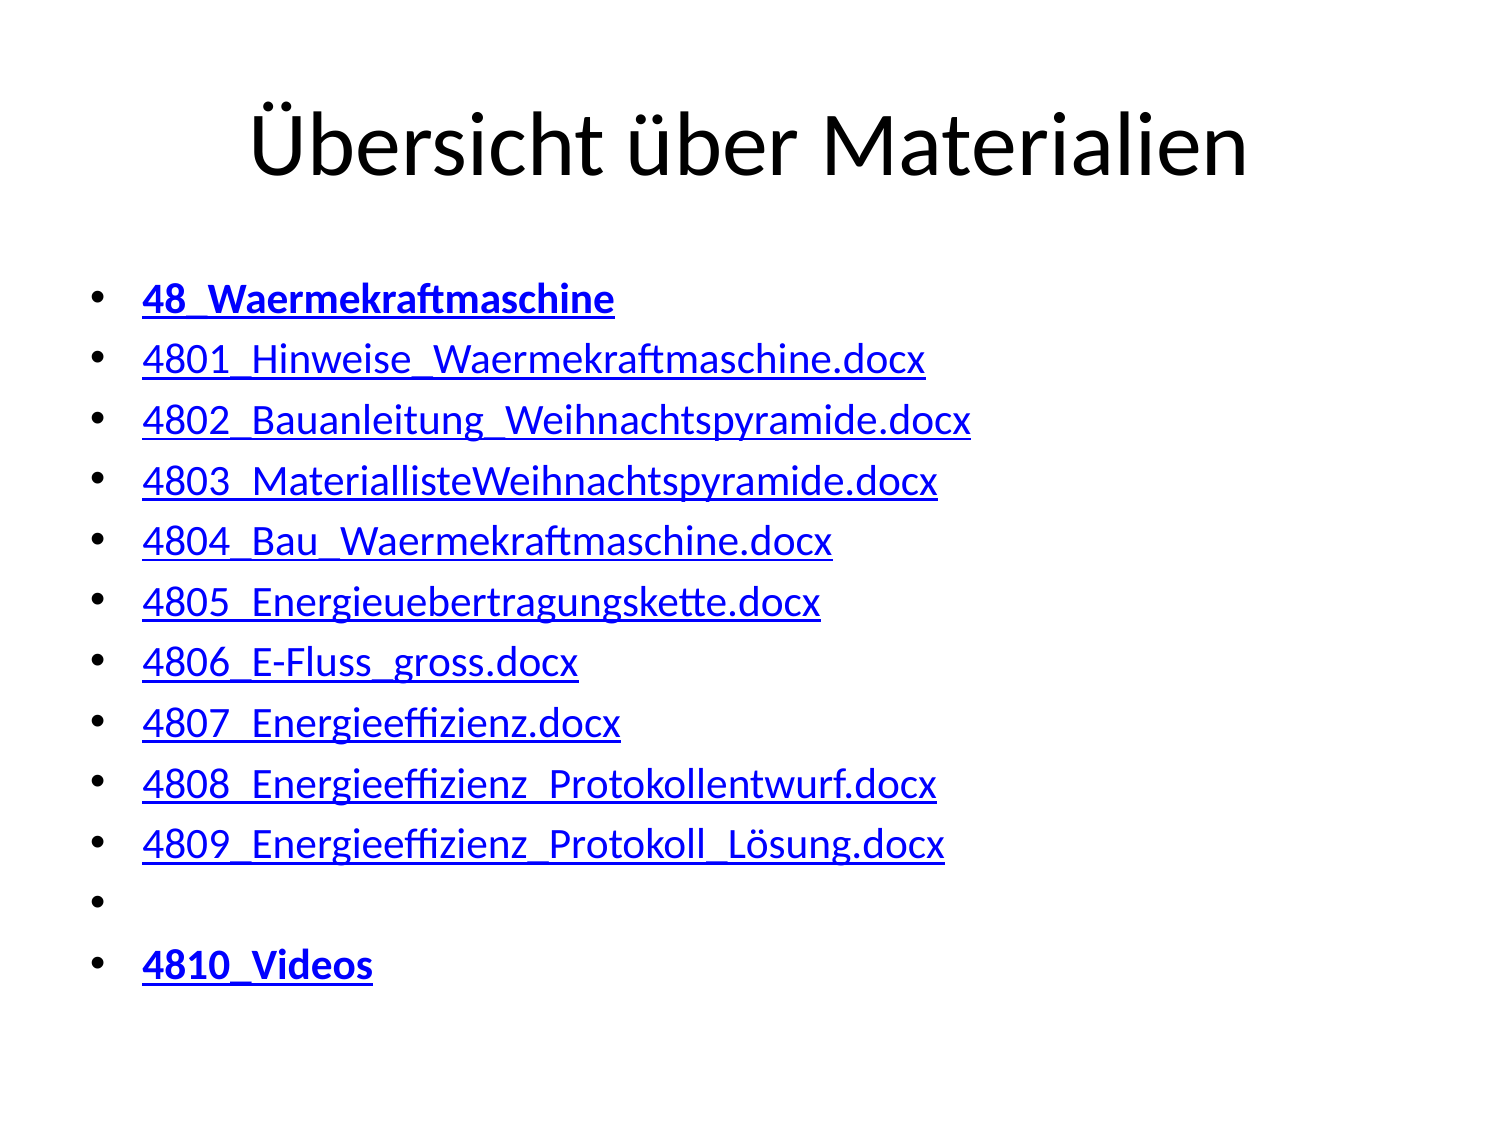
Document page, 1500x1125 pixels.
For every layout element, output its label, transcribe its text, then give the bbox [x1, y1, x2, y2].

title Übersicht über Materialien [75, 45, 1425, 233]
list 48_Waermekraftmaschine 4801_Hinweise_Waermekraftmaschine.docx 4802_Bauanleitung_Weihnachtspyramide.docx 4803_MateriallisteWeihnachtspyramide.docx 4804_Bau_Waermekraftmaschine.docx 4805_Energieuebertragungskette.docx 4806_E-Fluss_gross.docx 4807_Energieeffizienz.docx 4808_Energieeffizienz_Protokollentwurf.docx 4809_Energieeffizienz_Protokoll_Lösung.docx 4810_Videos [75, 262, 1425, 1005]
